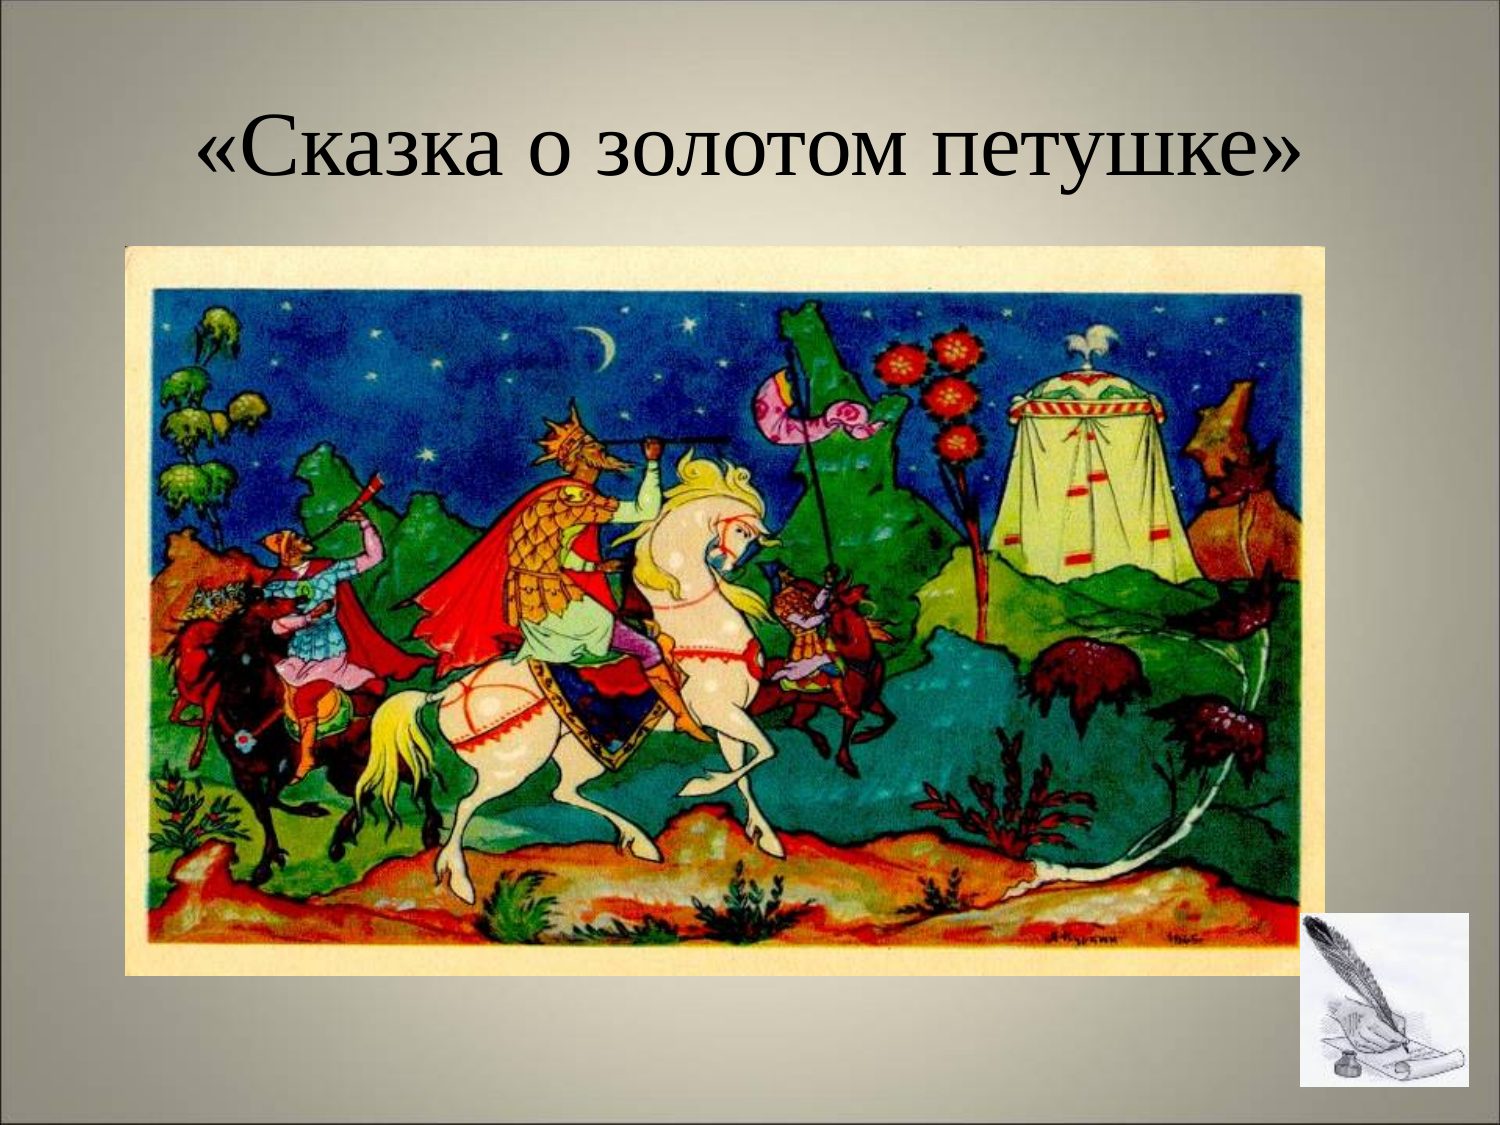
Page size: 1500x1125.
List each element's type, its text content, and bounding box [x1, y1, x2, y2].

picture [0, 0, 1500, 1125]
title «Сказка о золотом петушке» [74, 44, 1426, 233]
